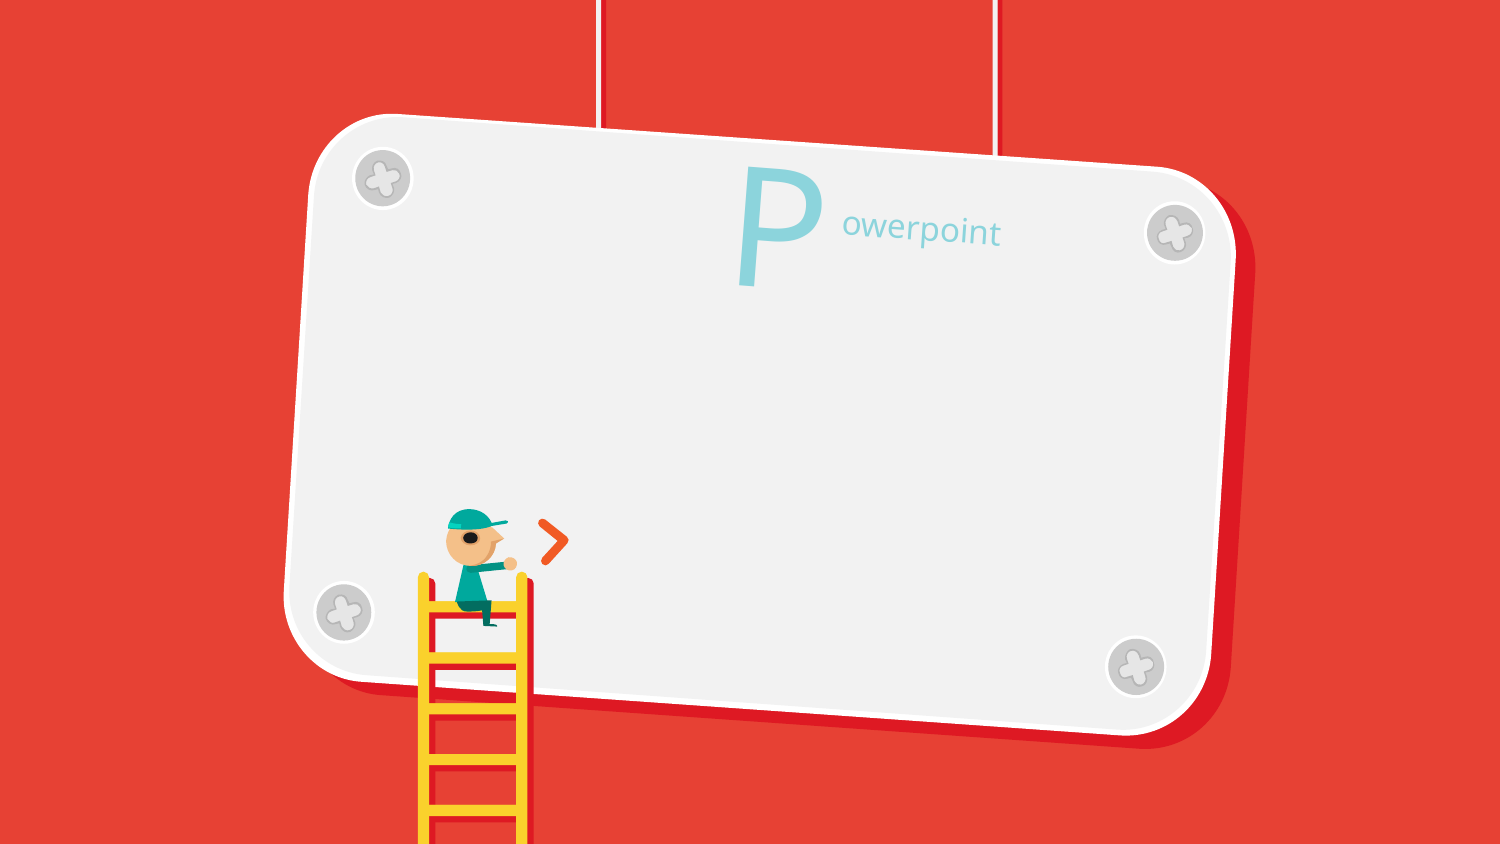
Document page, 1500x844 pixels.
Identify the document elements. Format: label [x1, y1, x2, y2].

text_box [280, 110, 1258, 752]
text_box [596, 0, 607, 110]
text_box [705, 114, 1023, 332]
text_box [417, 509, 569, 844]
text_box [992, 0, 1003, 110]
